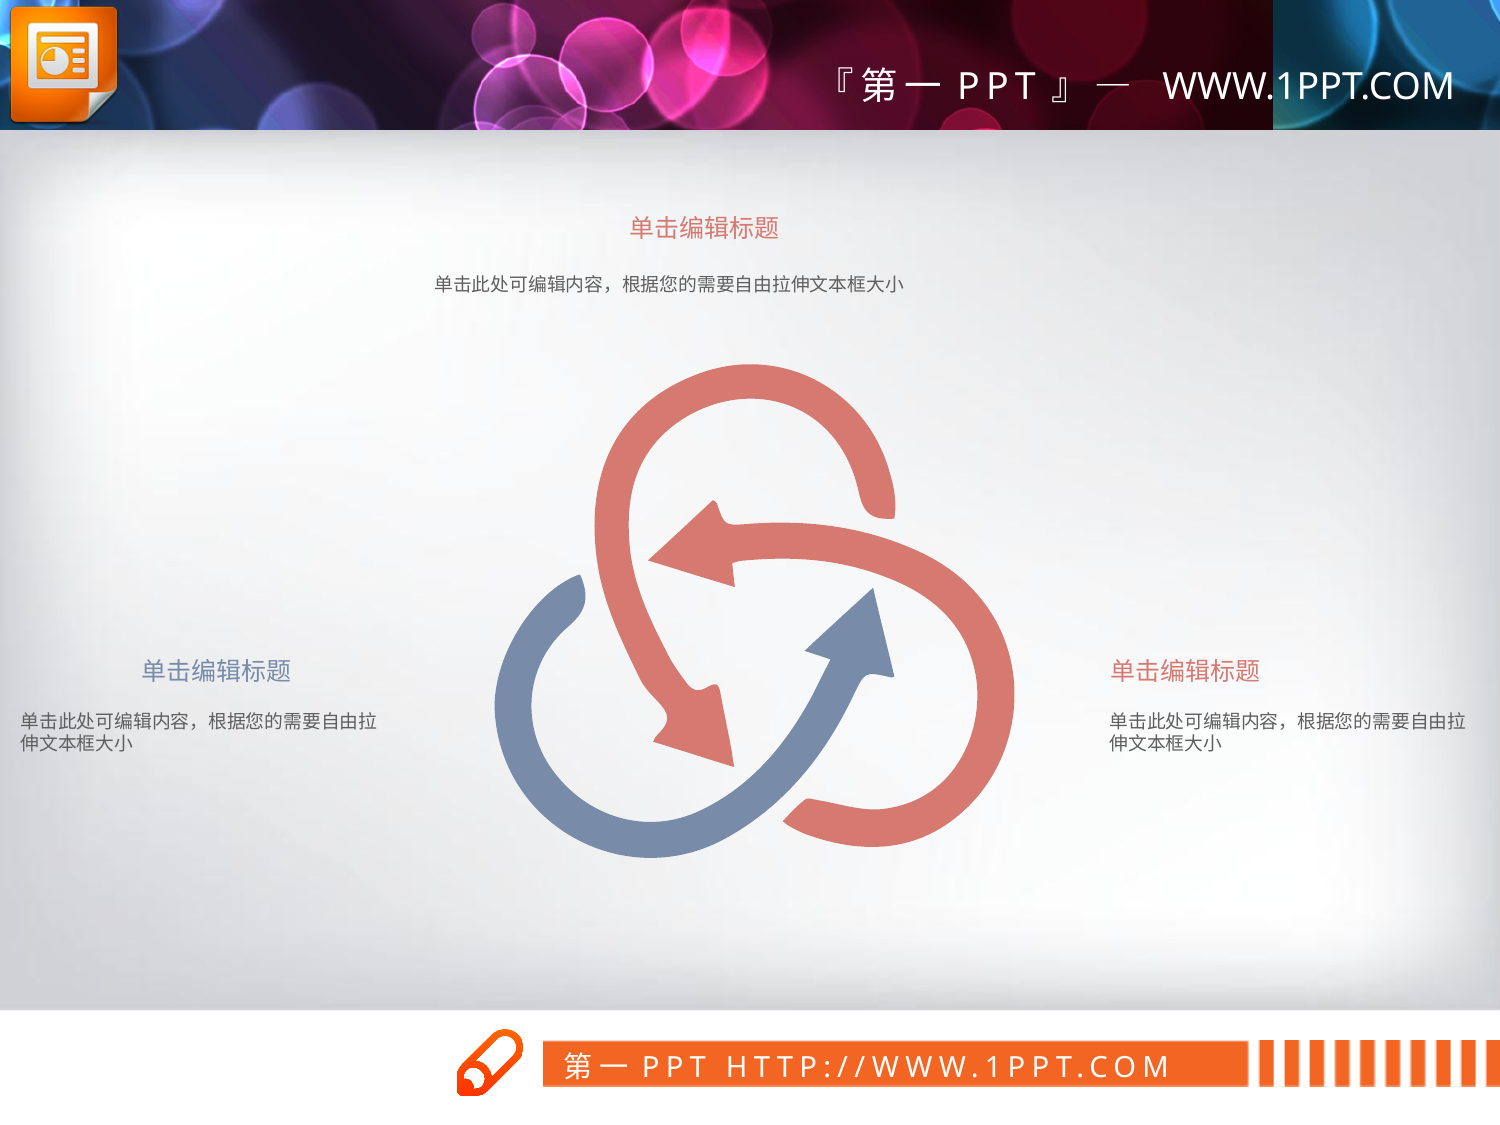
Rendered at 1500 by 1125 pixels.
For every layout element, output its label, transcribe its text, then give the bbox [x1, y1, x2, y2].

text_box 单击此处可编辑内容，根据您的需要自由拉伸文本框大小 [1094, 702, 1484, 762]
text_box 单击编辑标题 [615, 205, 795, 250]
text_box [494, 574, 895, 858]
picture [543, 1040, 1500, 1087]
text_box 单击编辑标题 [1095, 647, 1276, 693]
picture [0, 0, 1500, 1012]
text_box 单击此处可编辑内容，根据您的需要自由拉伸文本框大小 [419, 265, 1038, 304]
text_box 单击编辑标题 [127, 647, 307, 693]
text_box [647, 500, 1015, 847]
text_box [594, 364, 896, 768]
text_box 单击此处可编辑内容，根据您的需要自由拉伸文本框大小 [5, 702, 395, 762]
